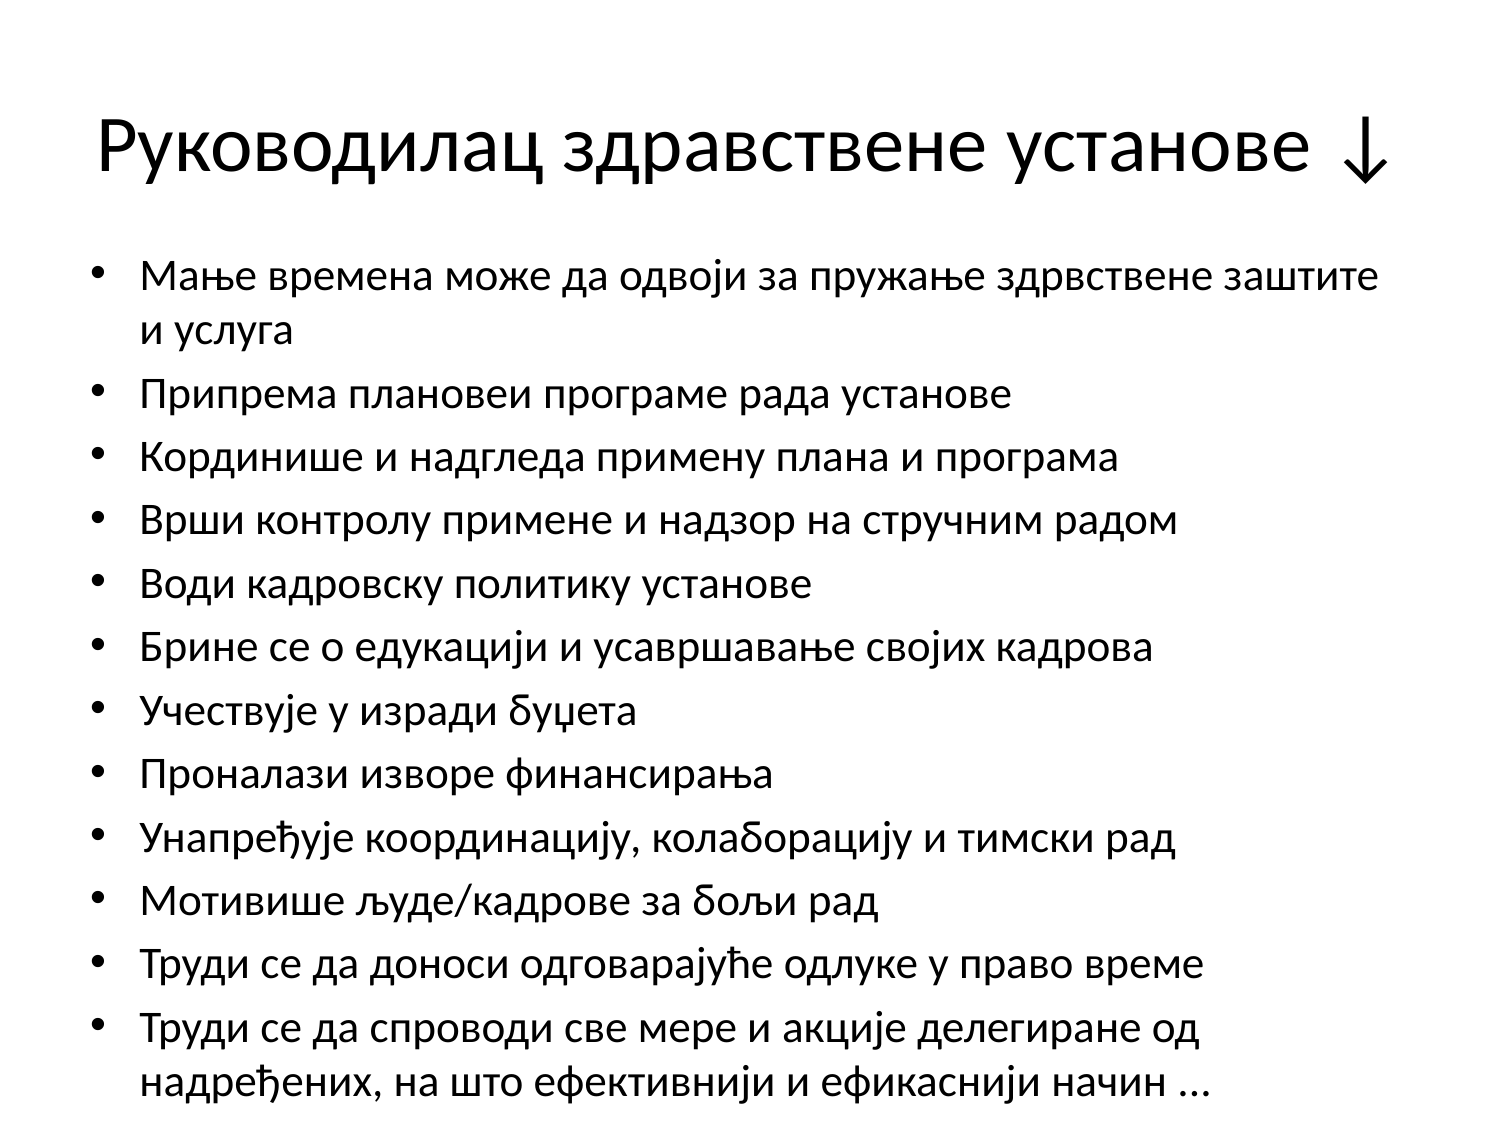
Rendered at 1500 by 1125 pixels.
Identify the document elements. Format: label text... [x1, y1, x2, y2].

list Мање времена може да одвоји за пружање здрвствене заштите и услуга Припрема плановеи програме рада установе Кординише и надгледа примену плана и програма Врши контролу примене и надзор на стручним радом Води кадровску политику установе Брине се о едукацији и усавршавање својих кадрова Учествује у изради буџета Проналази изворе финансирања Унапређује координацију, колаборацију и тимски рад Мотивише људе/кадрове за бољи рад Труди се да доноси одговарајуће одлуке у право време Труди се да спроводи све мере и акције делегиране од надређених, на што ефективнији и ефикаснији начин ... [75, 237, 1425, 1125]
title Руководилац здравствене установе ↓ [75, 45, 1425, 233]
